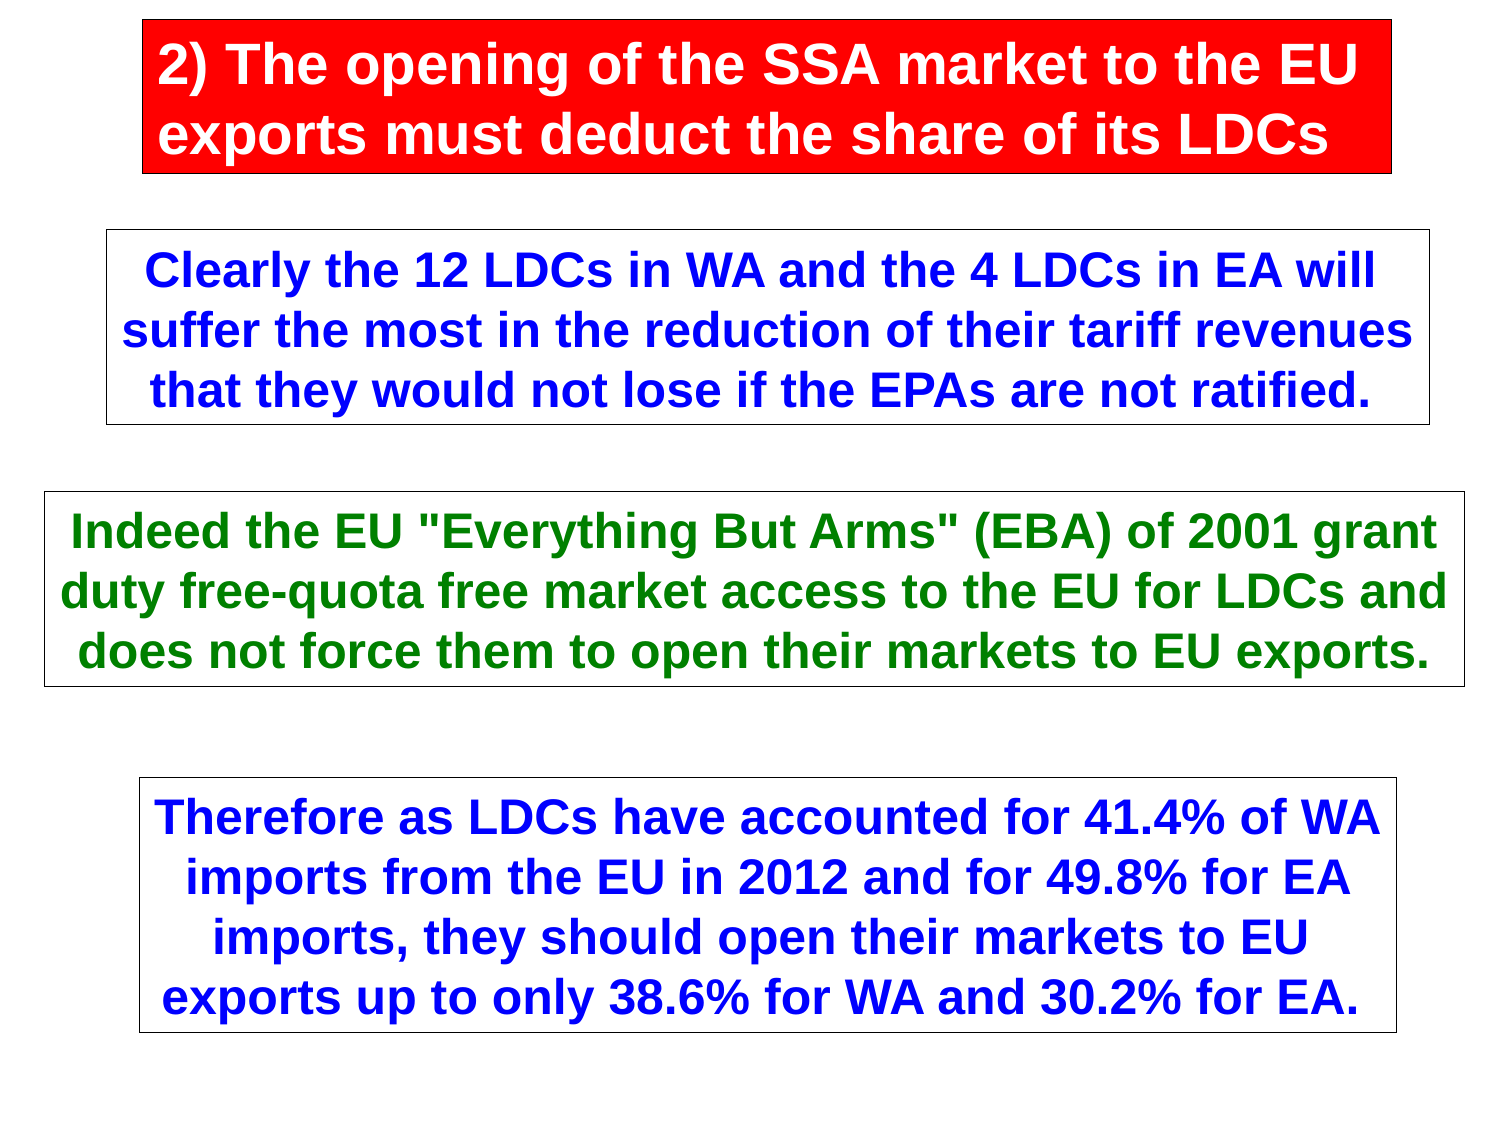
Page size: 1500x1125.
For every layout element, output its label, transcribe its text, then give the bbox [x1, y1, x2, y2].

text_box 2) The opening of the SSA market to the EU exports must deduct the share of its LDCs [142, 19, 1392, 174]
text_box Indeed the EU "Everything But Arms" (EBA) of 2001 grant duty free-quota free market access to the EU for LDCs and does not force them to open their markets to EU exports. [44, 491, 1465, 687]
text_box Therefore as LDCs have accounted for 41.4% of WA imports from the EU in 2012 and for 49.8% for EA imports, they should open their markets to EU exports up to only 38.6% for WA and 30.2% for EA. [139, 777, 1397, 1033]
text_box Clearly the 12 LDCs in WA and the 4 LDCs in EA will suffer the most in the reduction of their tariff revenues that they would not lose if the EPAs are not ratified. [106, 229, 1430, 425]
